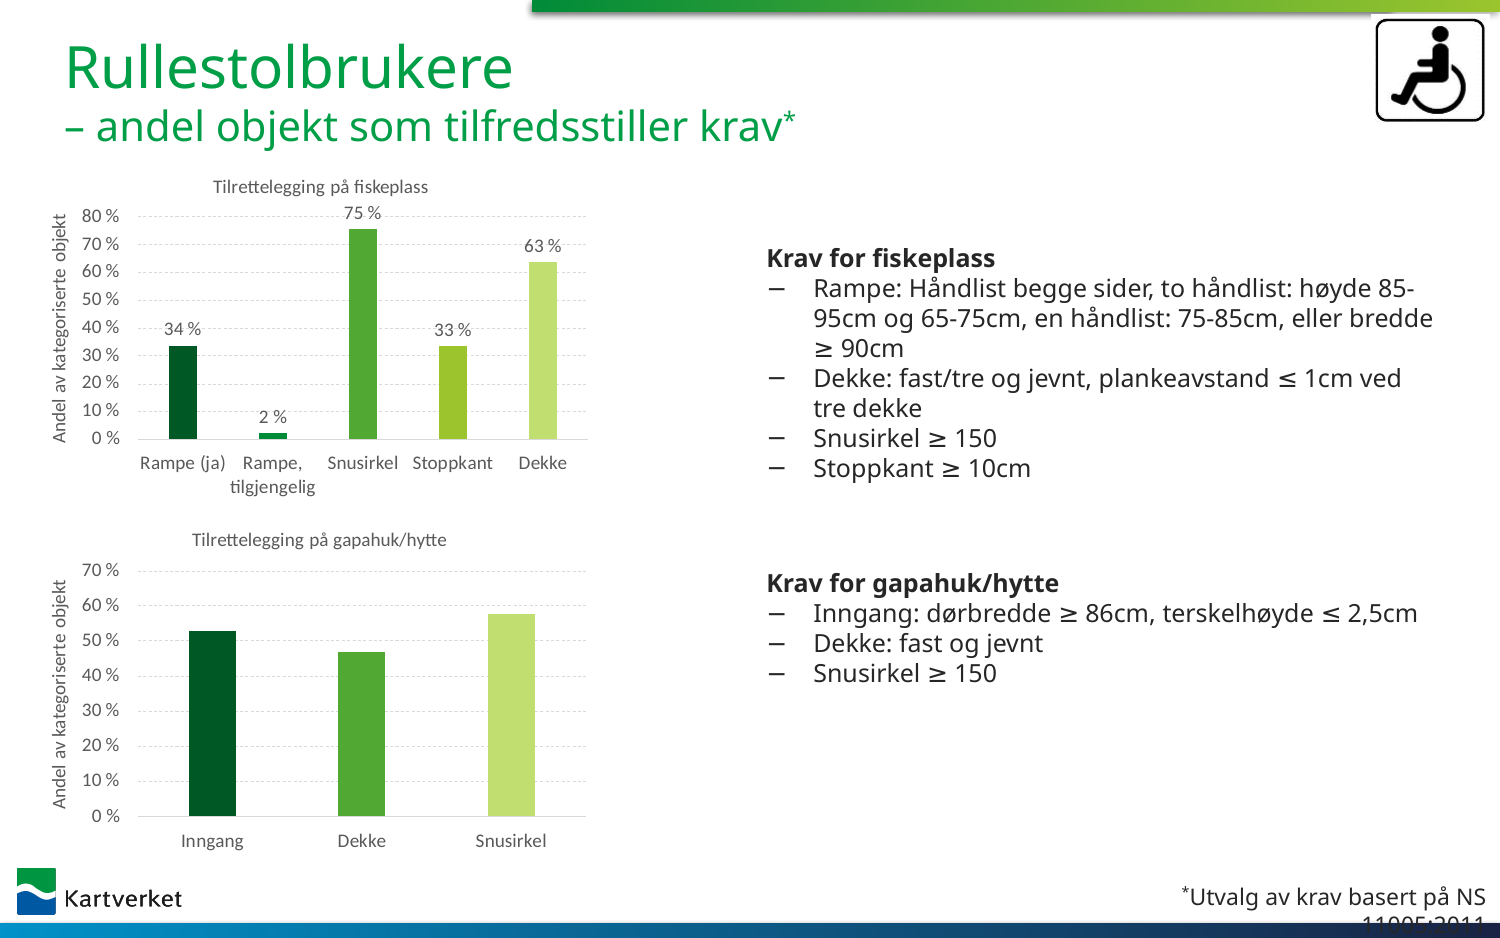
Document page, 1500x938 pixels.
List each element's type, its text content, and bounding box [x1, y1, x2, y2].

text_box Krav for fiskeplass Rampe: Håndlist begge sider, to håndlist: høyde 85-95cm og 65-75cm, en håndlist: 75-85cm, eller bredde ≥ 90cm Dekke: fast/tre og jevnt, plankeavstand ≤ 1cm ved tre dekke Snusirkel ≥ 150 Stoppkant ≥ 10cm [751, 235, 1452, 490]
text_box Rullestolbrukere – andel objekt som tilfredsstiller krav* [49, 29, 1431, 158]
picture [41, 166, 599, 505]
picture [41, 520, 597, 859]
text_box Krav for gapahuk/hytte Inngang: dørbredde ≥ 86cm, terskelhøyde ≤ 2,5cm Dekke: fast og jevnt Snusirkel ≥ 150 [751, 560, 1452, 695]
text_box *Utvalg av krav basert på NS 11005:2011 [1068, 873, 1500, 938]
picture [1371, 13, 1491, 127]
